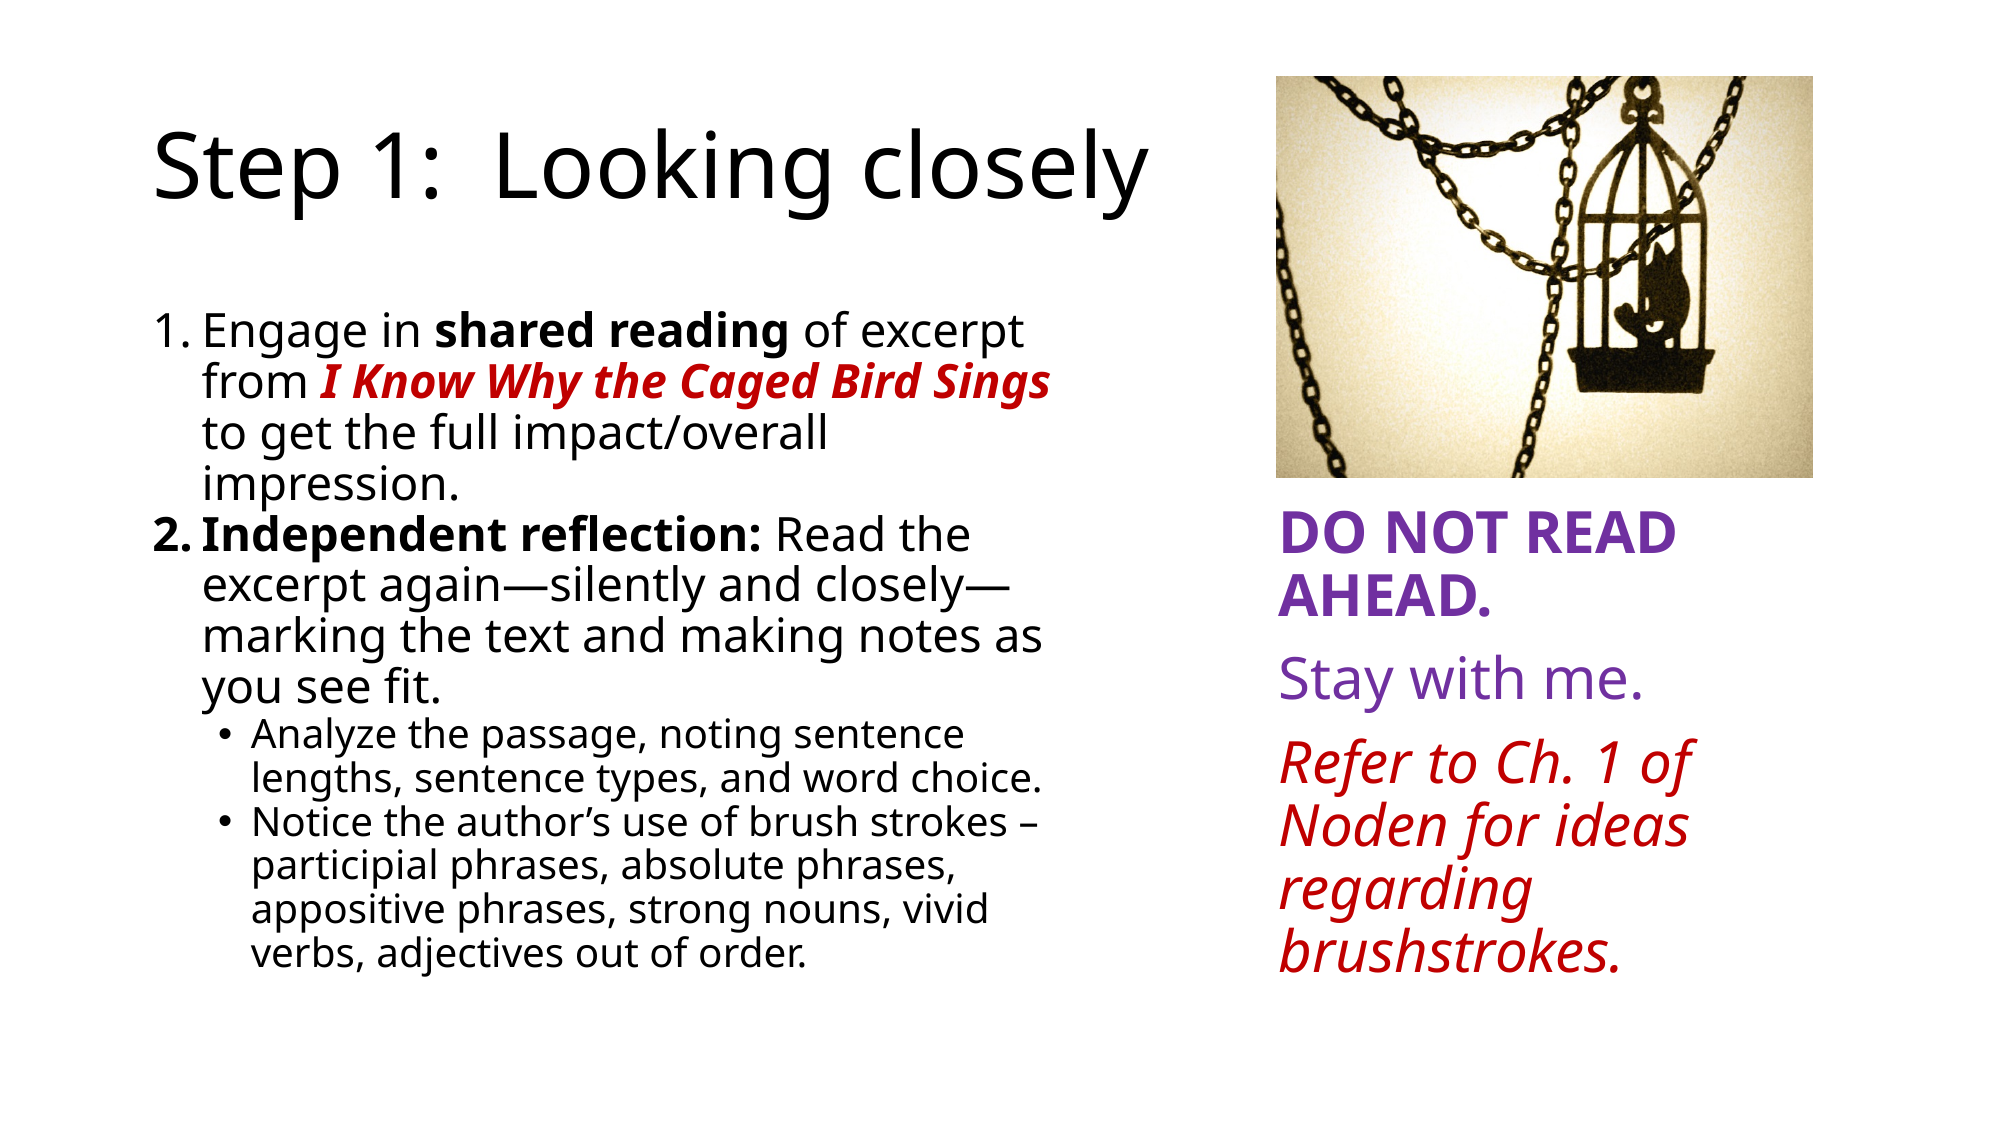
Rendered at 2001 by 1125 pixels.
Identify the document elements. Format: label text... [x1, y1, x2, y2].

list Engage in shared reading of excerpt from I Know Why the Caged Bird Sings to get the full impact/overall impression. Independent reflection: Read the excerpt again—silently and closely—marking the text and making notes as you see fit. Analyze the passage, noting sentence lengths, sentence types, and word choice. Notice the author’s use of brush strokes – participial phrases, absolute phrases, appositive phrases, strong nouns, vivid verbs, adjectives out of order. [137, 299, 1068, 1014]
picture [1276, 76, 1813, 479]
title Step 1: Looking closely [137, 59, 1863, 278]
text_box DO NOT READ AHEAD. Stay with me. Refer to Ch. 1 of Noden for ideas regarding brushstrokes. [1263, 495, 1879, 1069]
